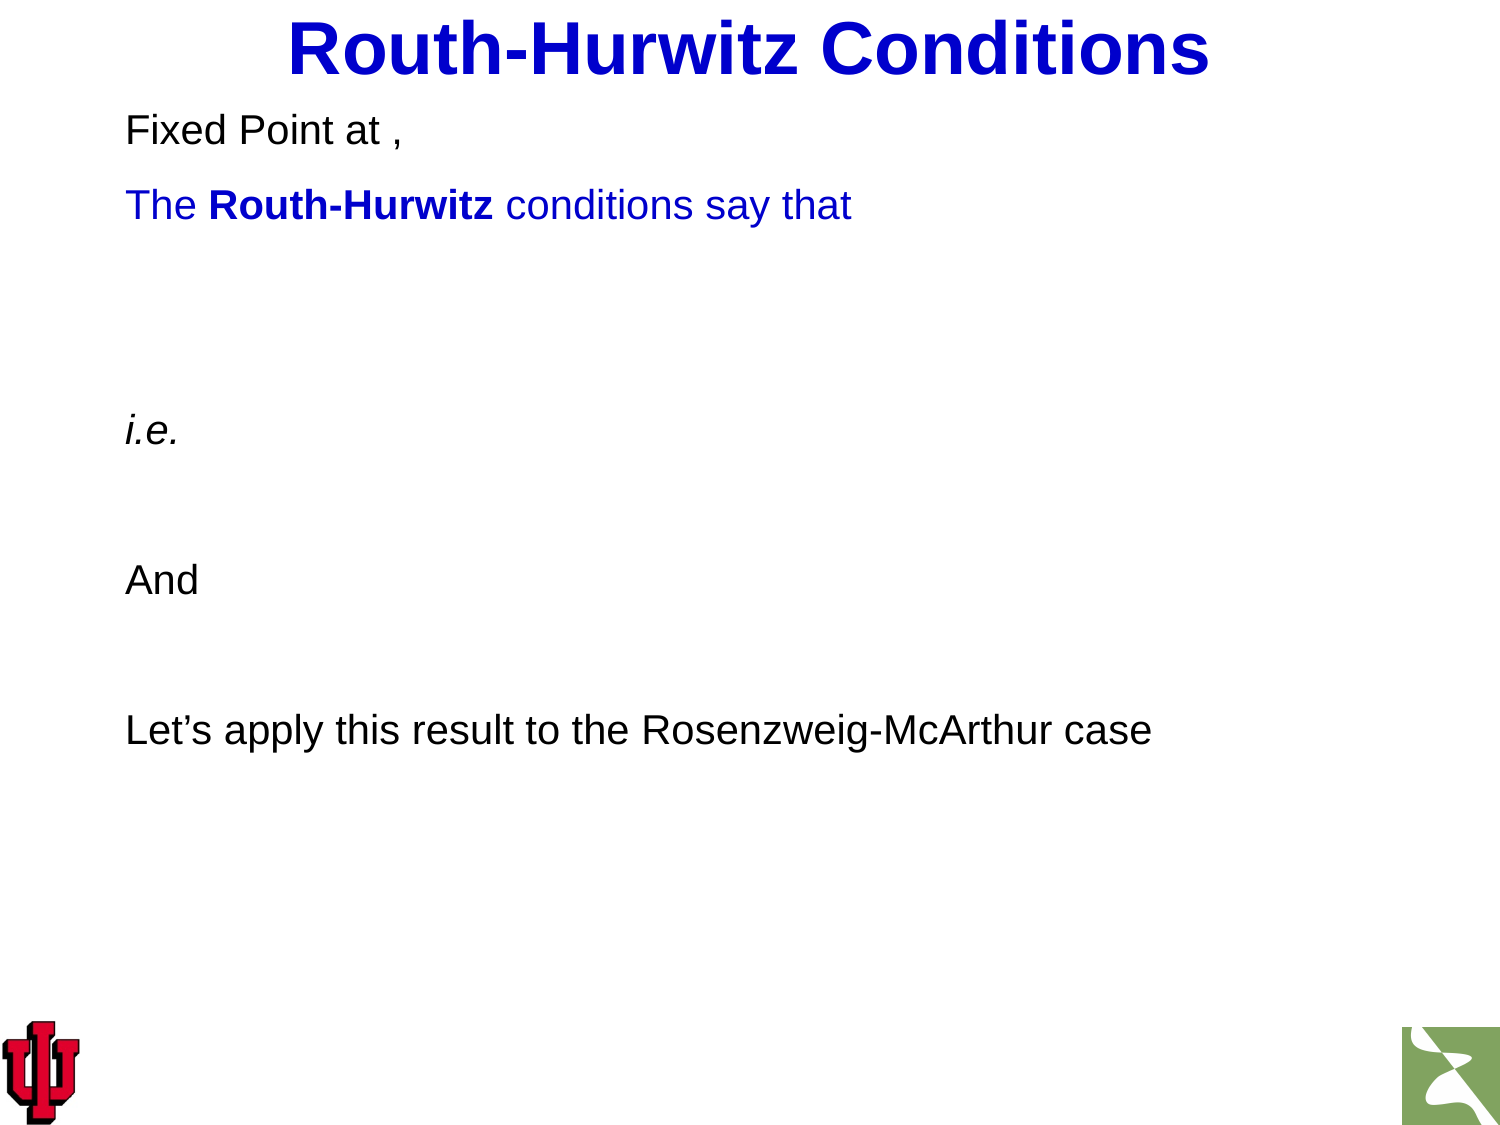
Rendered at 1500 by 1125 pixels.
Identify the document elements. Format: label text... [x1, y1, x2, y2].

picture [0, 1020, 80, 1125]
title Routh-Hurwitz Conditions [0, 0, 1500, 90]
picture [1402, 1027, 1500, 1125]
